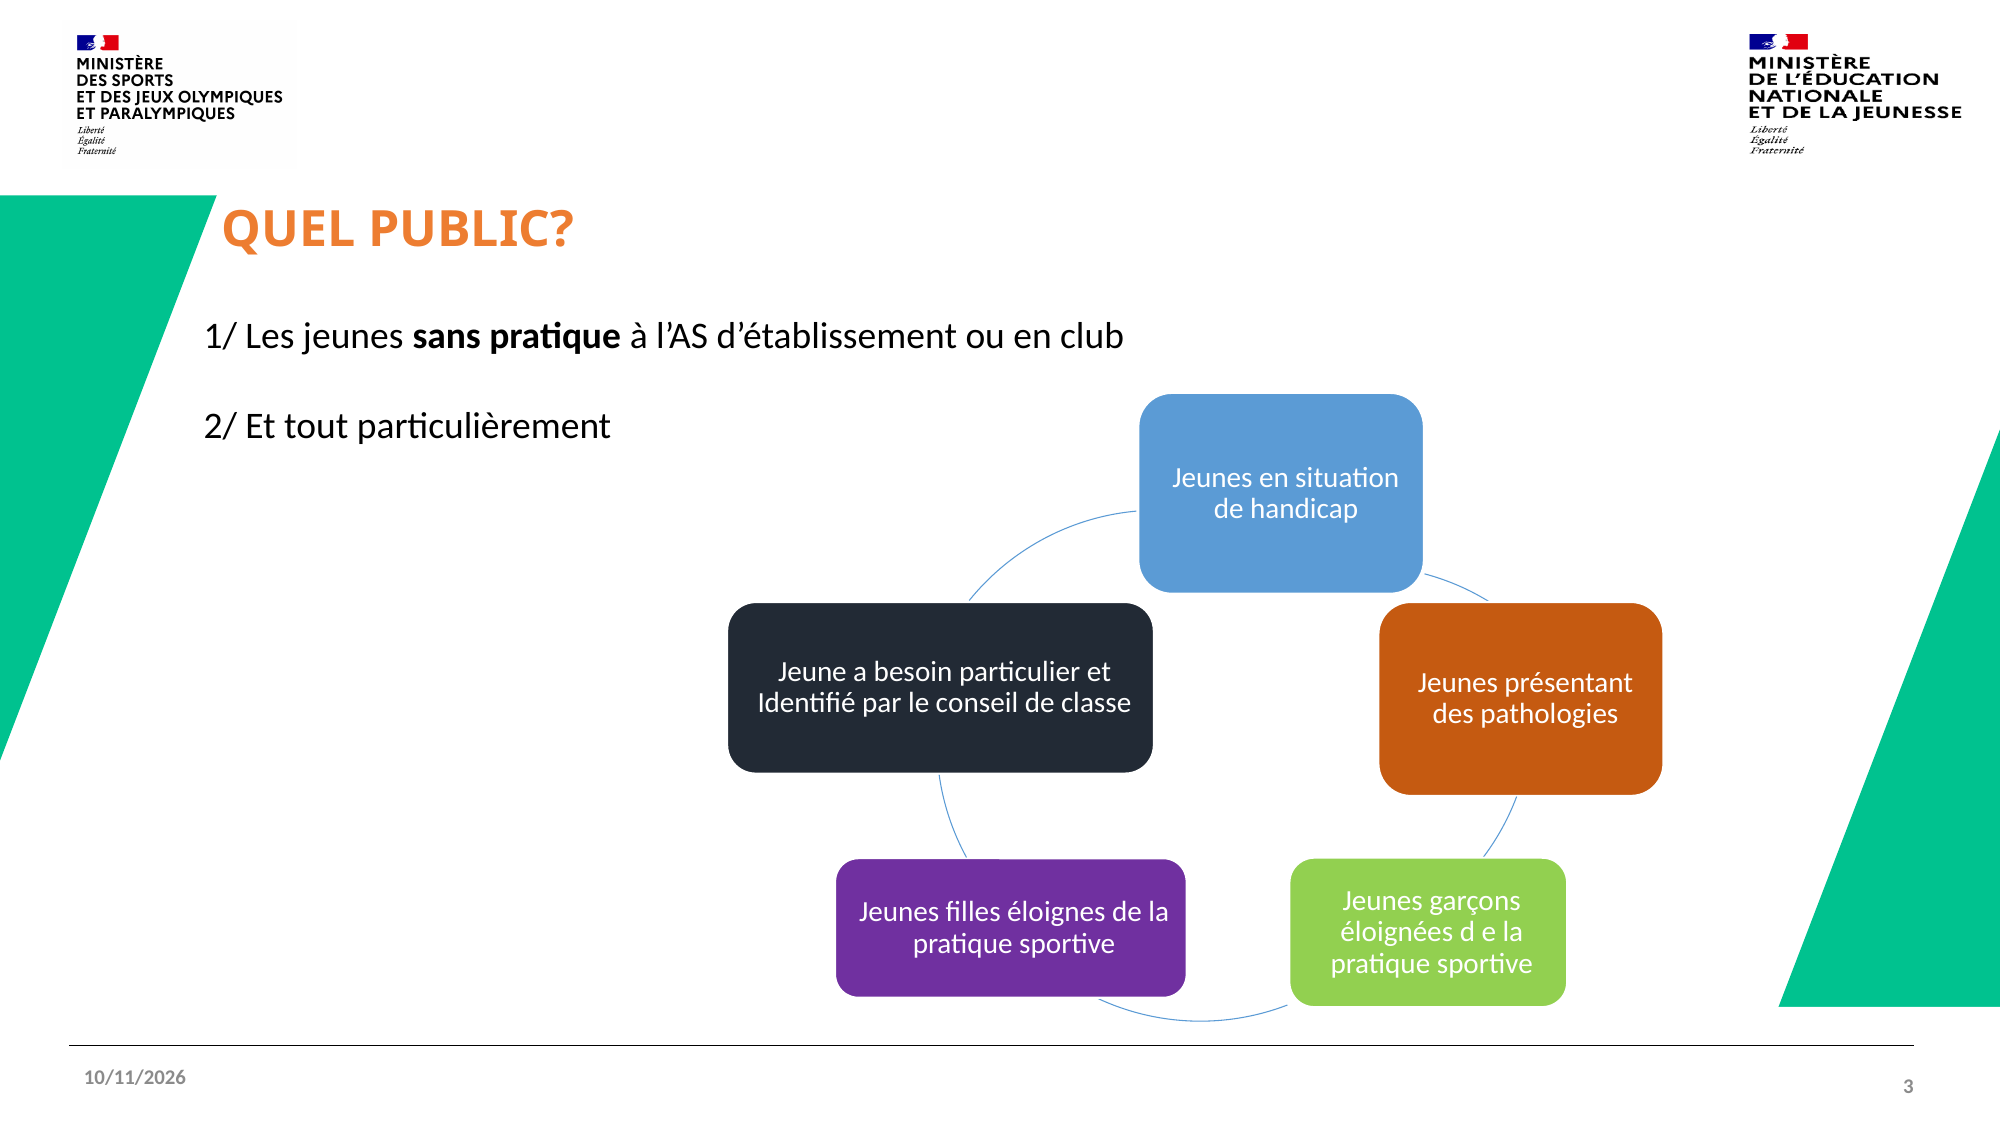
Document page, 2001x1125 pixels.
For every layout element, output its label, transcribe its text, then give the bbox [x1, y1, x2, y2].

slide_number 3 [1618, 1046, 1914, 1125]
title QUEL PUBLIC? [206, 195, 1619, 267]
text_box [594, 415, 1812, 985]
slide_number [69, 1046, 519, 1107]
picture [62, 20, 297, 169]
text_box 1/ Les jeunes sans pratique à l’AS d’établissement ou en club 2/ Et tout particulièrement [188, 303, 1963, 454]
picture [1749, 34, 1963, 155]
